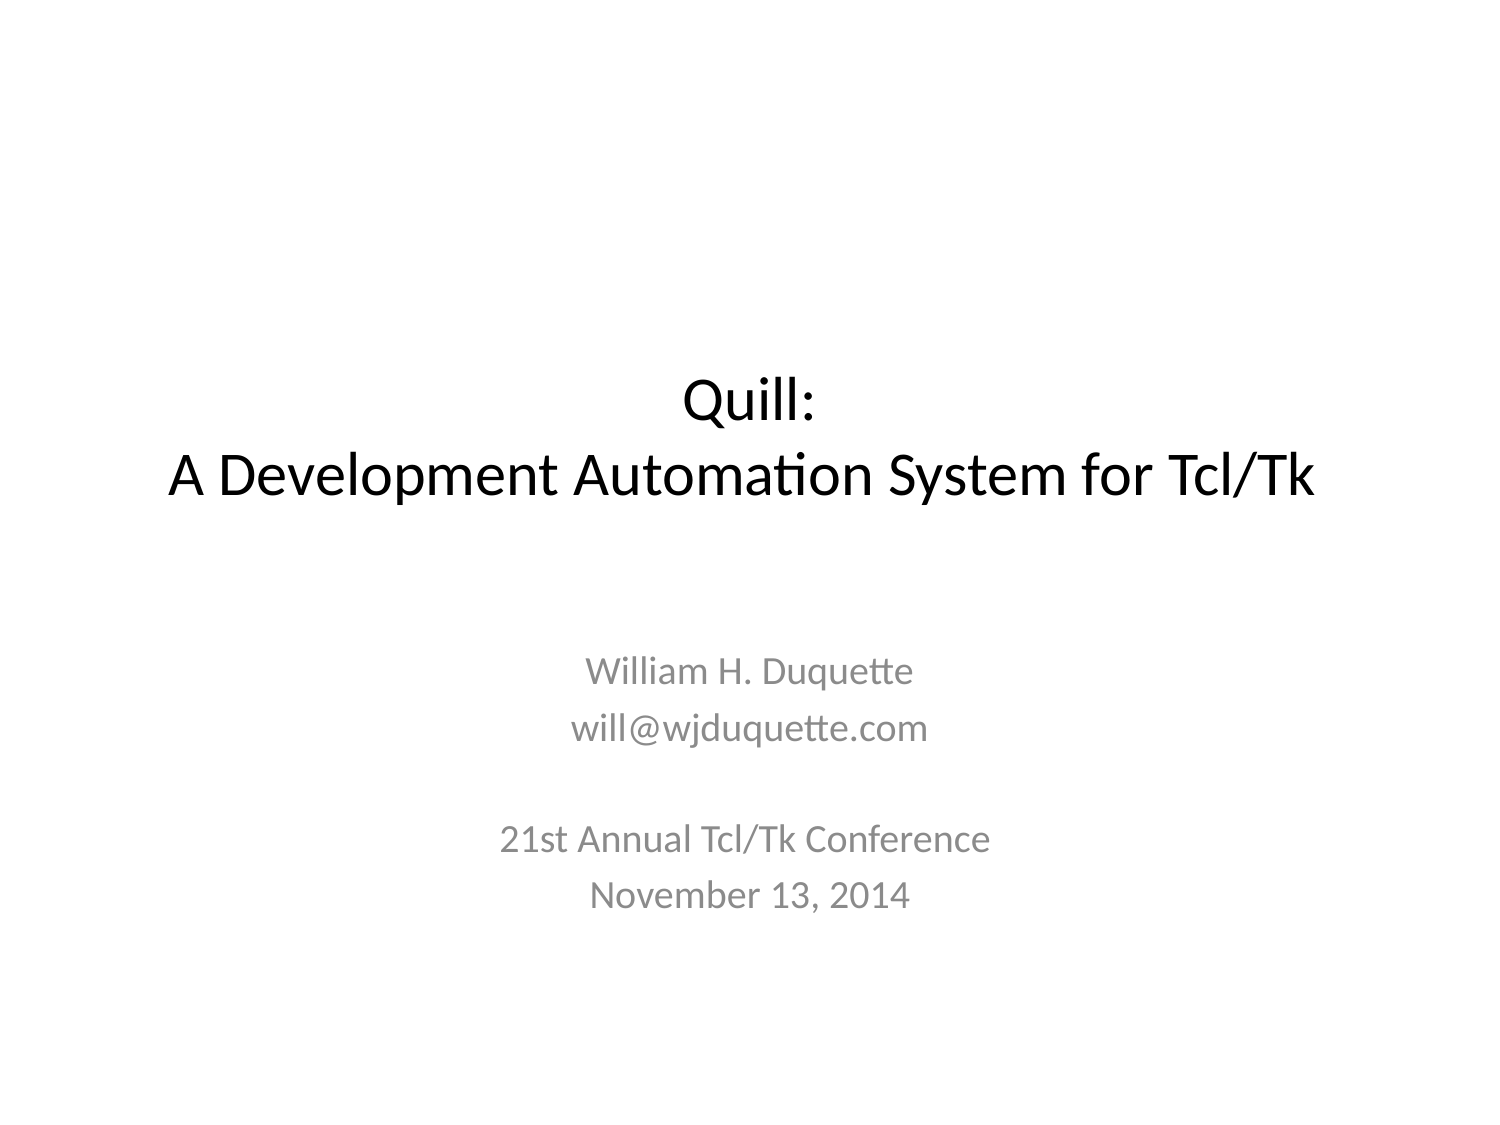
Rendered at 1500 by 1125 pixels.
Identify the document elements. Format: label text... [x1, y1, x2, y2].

title Quill: A Development Automation System for Tcl/Tk [112, 349, 1388, 591]
subtitle William H. Duquette will@wjduquette.com 21st Annual Tcl/Tk Conference November 13, 2014 [225, 637, 1275, 925]
